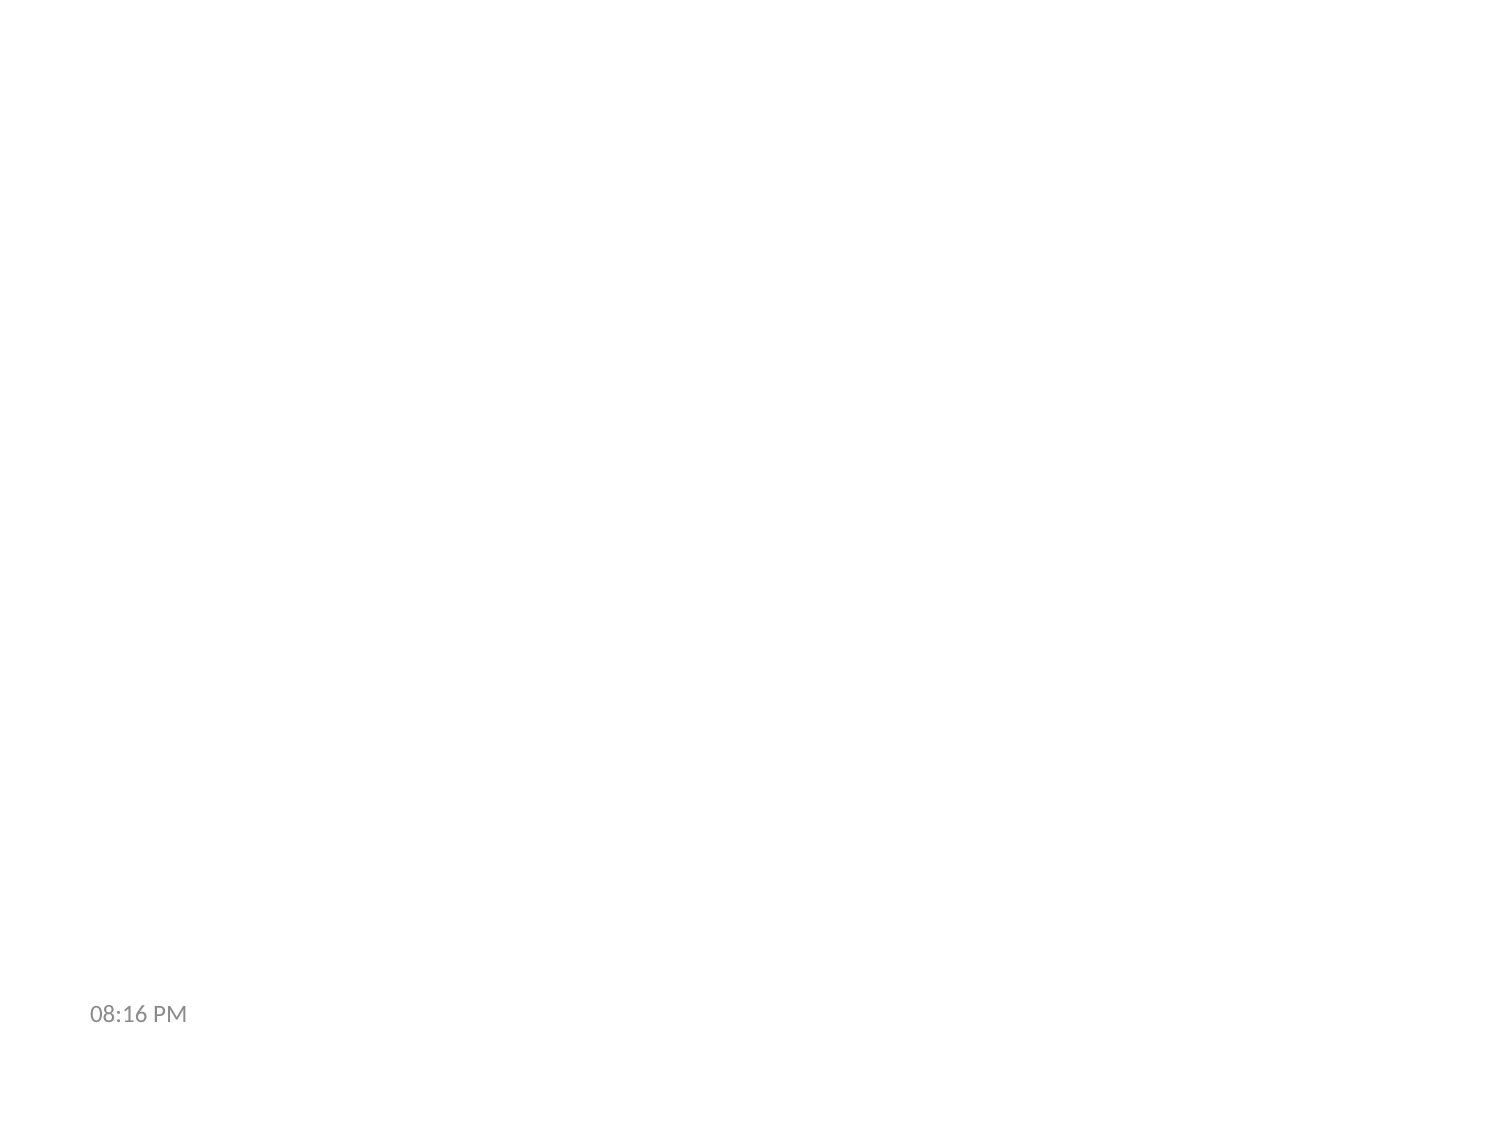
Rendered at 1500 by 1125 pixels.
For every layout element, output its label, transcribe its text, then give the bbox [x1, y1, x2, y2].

text_box 3:35 PM [75, 982, 425, 1043]
